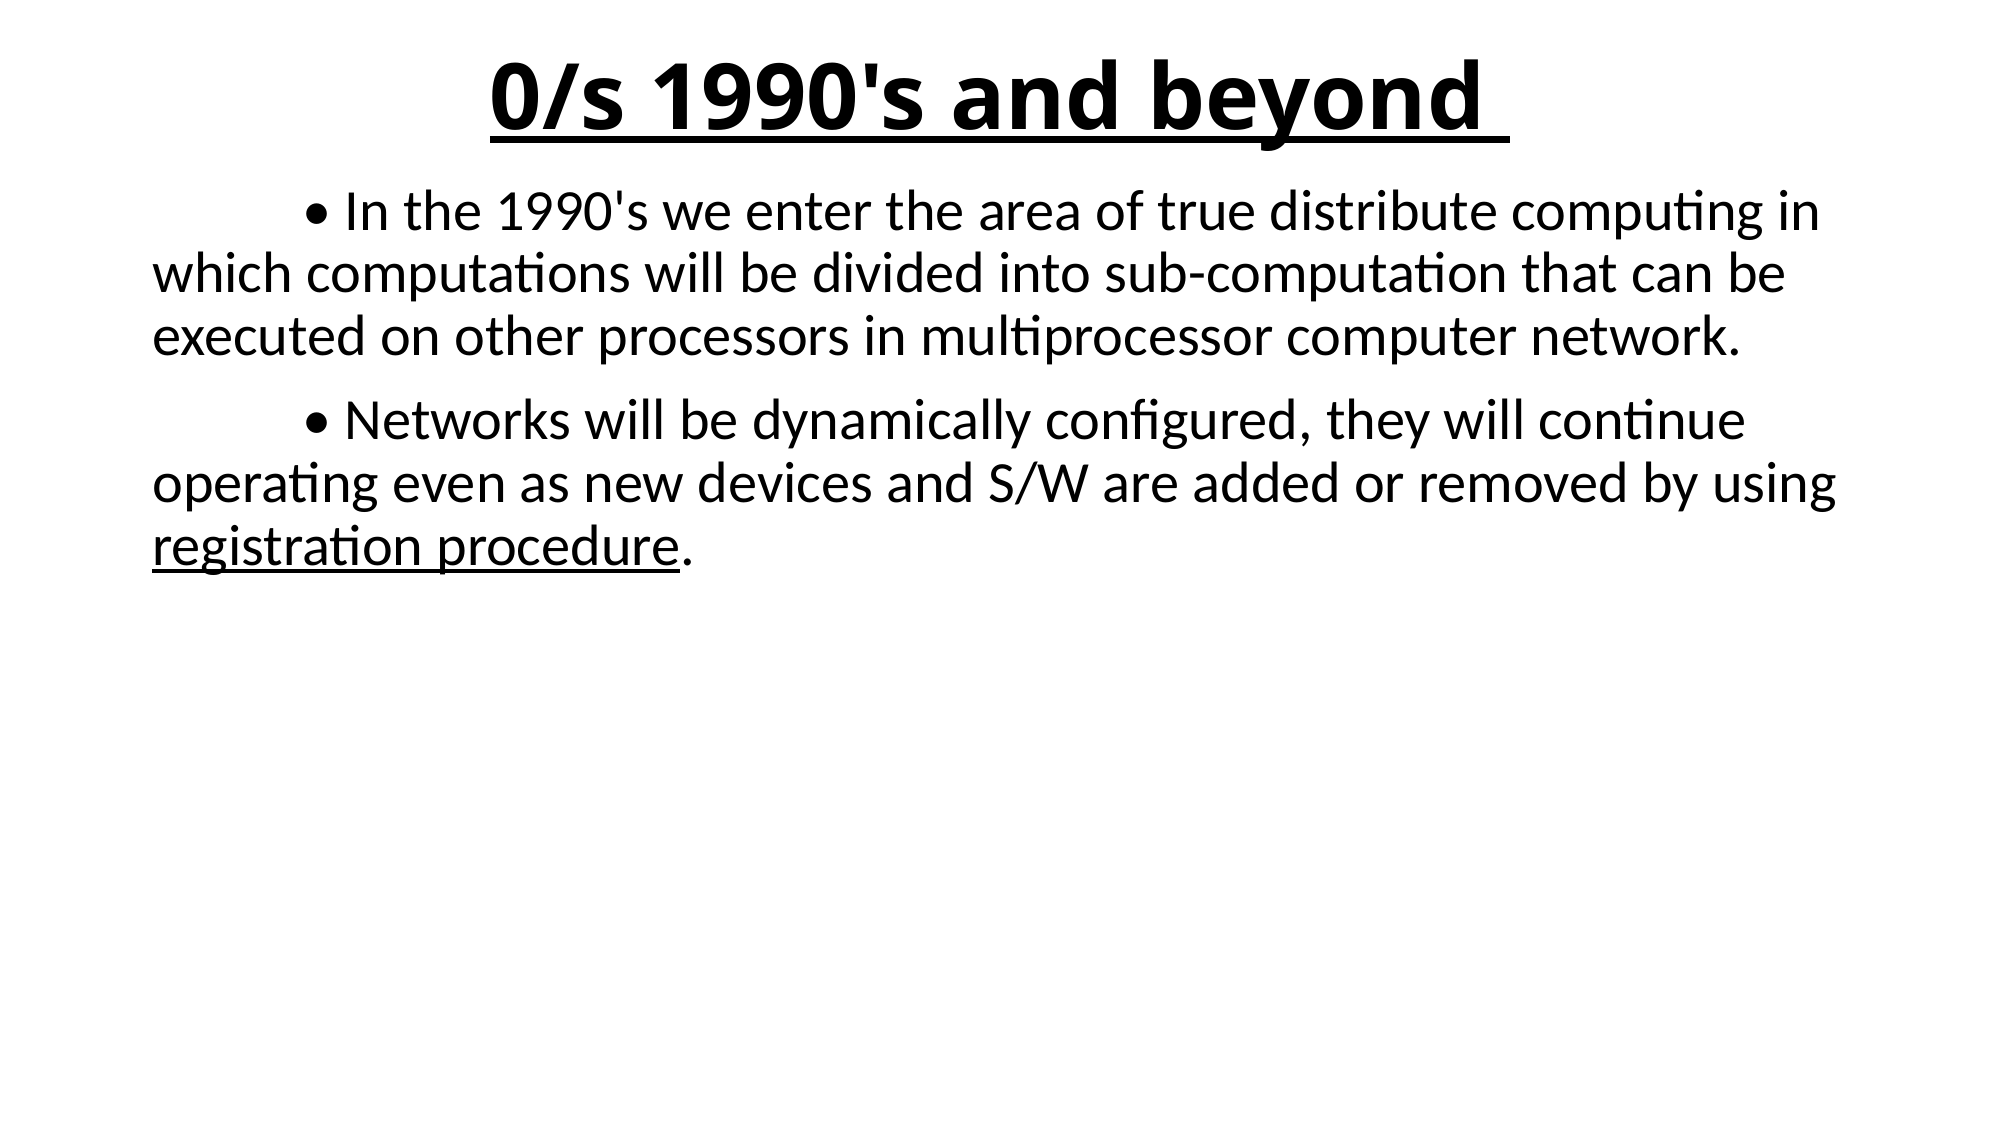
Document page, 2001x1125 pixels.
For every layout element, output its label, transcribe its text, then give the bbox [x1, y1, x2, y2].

title 0/s 1990's and beyond [137, 26, 1863, 172]
list • In the 1990's we enter the area of true distribute computing in which computations will be divided into sub-computation that can be executed on other processors in multiprocessor computer network. • Networks will be dynamically configured, they will continue operating even as new devices and S/W are added or removed by using registration procedure. [137, 172, 1863, 1014]
